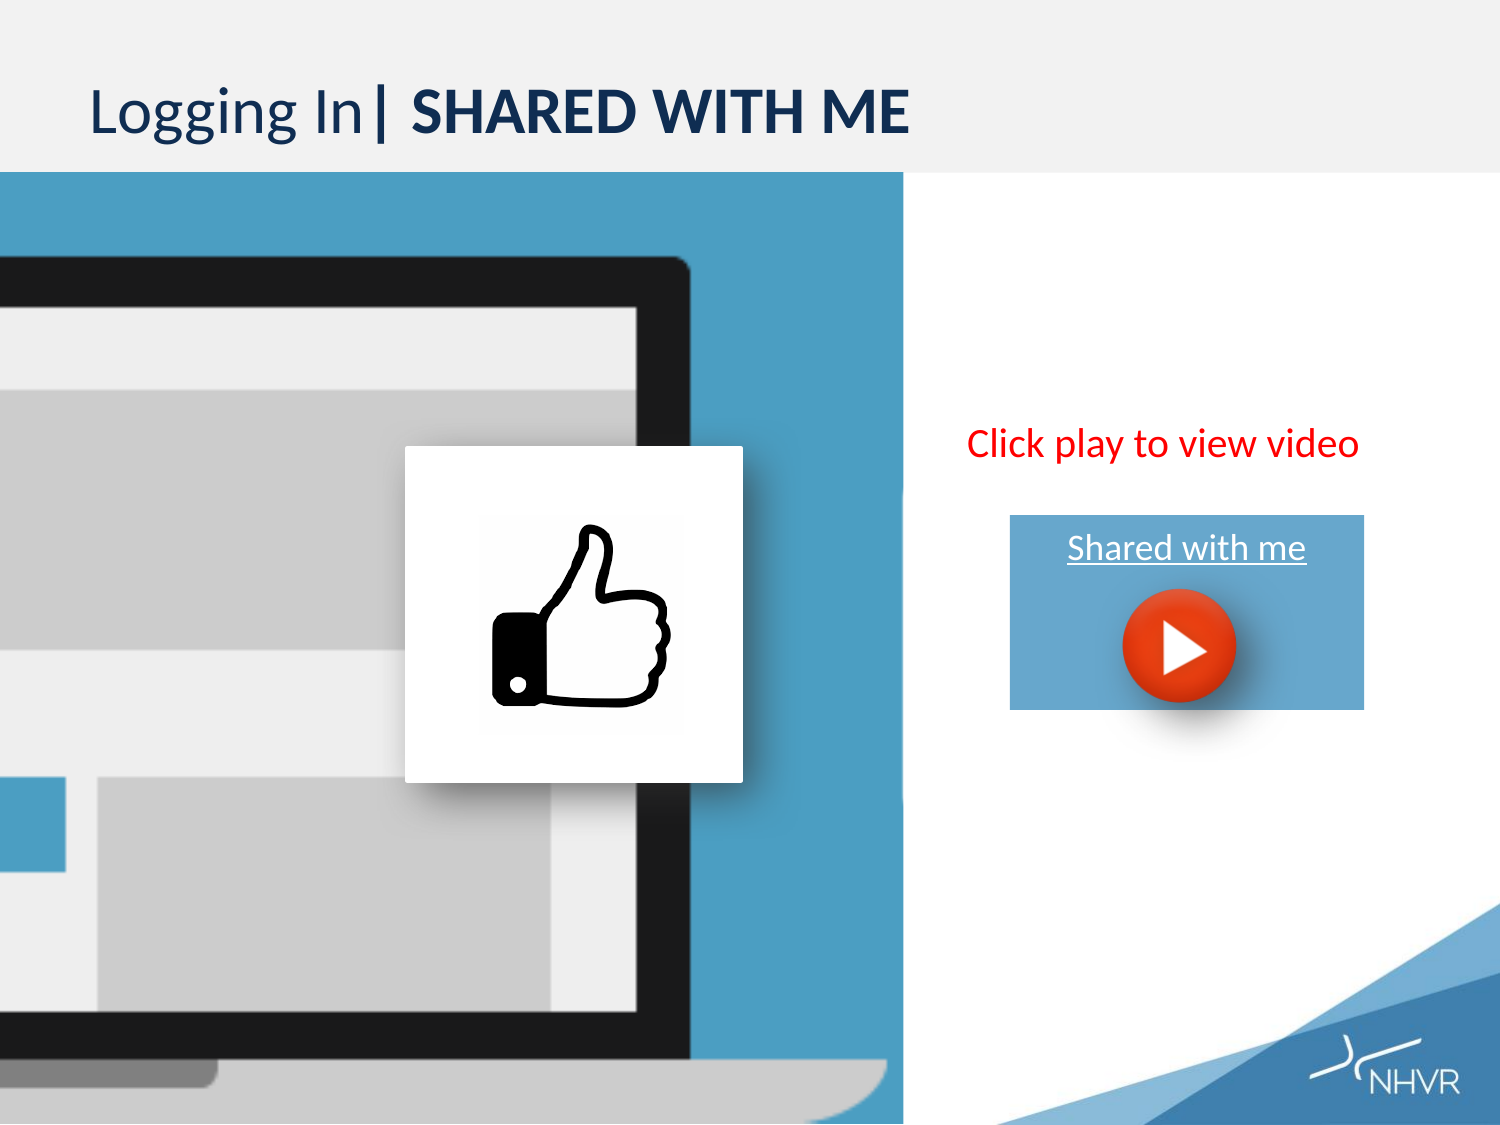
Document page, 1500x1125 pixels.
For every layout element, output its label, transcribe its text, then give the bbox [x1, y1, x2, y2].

title Logging In| SHARED WITH ME [75, 59, 1425, 188]
list Click play to view video [952, 349, 1456, 483]
picture [0, 172, 1500, 1125]
text_box Shared with me [1009, 515, 1365, 710]
